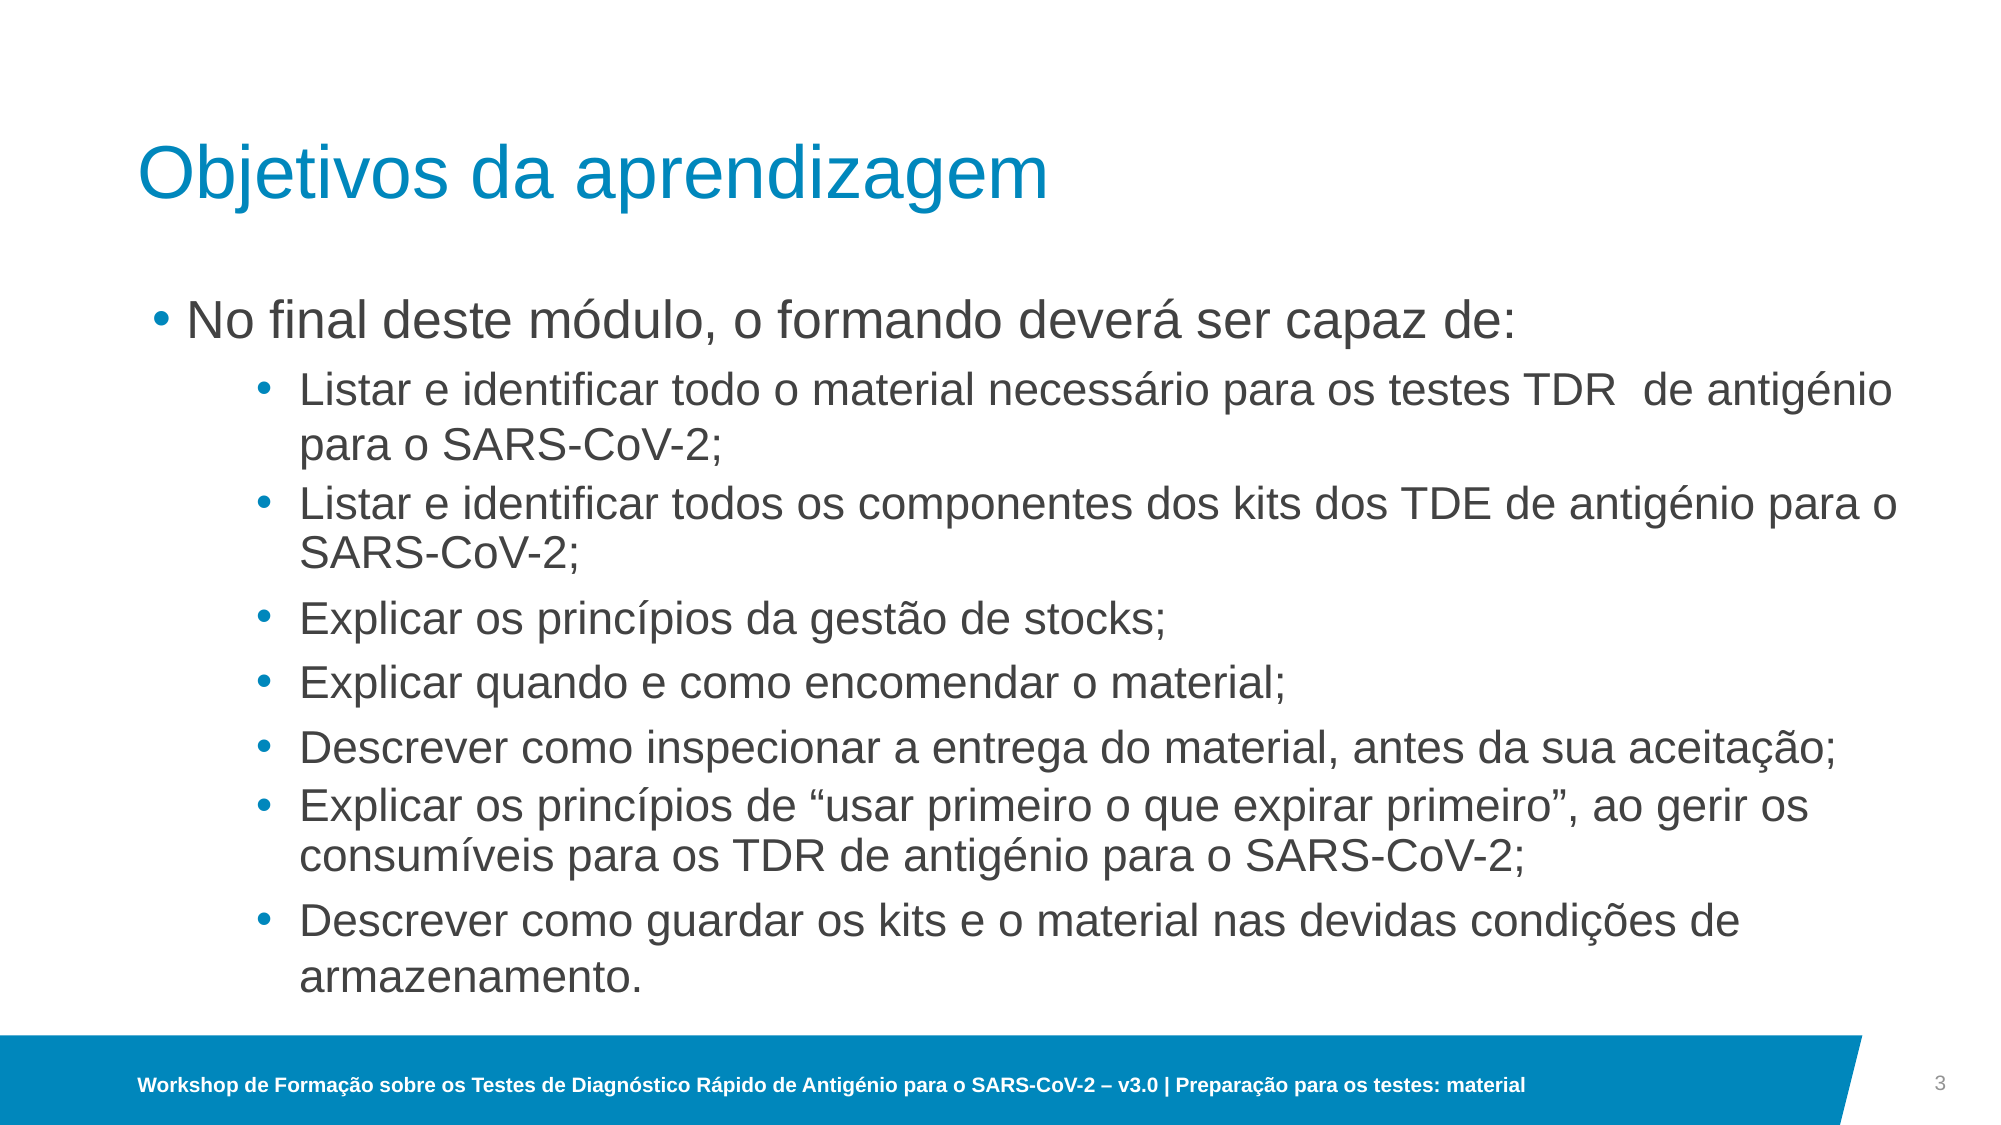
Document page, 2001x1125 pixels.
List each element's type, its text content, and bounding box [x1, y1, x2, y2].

footer Workshop de Formação sobre os Testes de Diagnóstico Rápido de Antigénio para o SARS-CoV-2 – v3.0 | Preparação para os testes: material [137, 1042, 1661, 1125]
slide_number 3 [1862, 1035, 1947, 1125]
title Objetivos da aprendizagem [137, 59, 1863, 215]
list No final deste módulo, o formando deverá ser capaz de: Listar e identificar todo o material necessário para os testes TDR de antigénio para o SARS-CoV-2; Listar e identificar todos os componentes dos kits dos TDE de antigénio para o SARS-CoV-2; Explicar os princípios da gestão de stocks; Explicar quando e como encomendar o material; Descrever como inspecionar a entrega do material, antes da sua aceitação; Explicar os princípios de “usar primeiro o que expirar primeiro”, ao gerir os consumíveis para os TDR de antigénio para o SARS-CoV-2; Descrever como guardar os kits e o material nas devidas condições de armazenamento. [137, 284, 1918, 1014]
